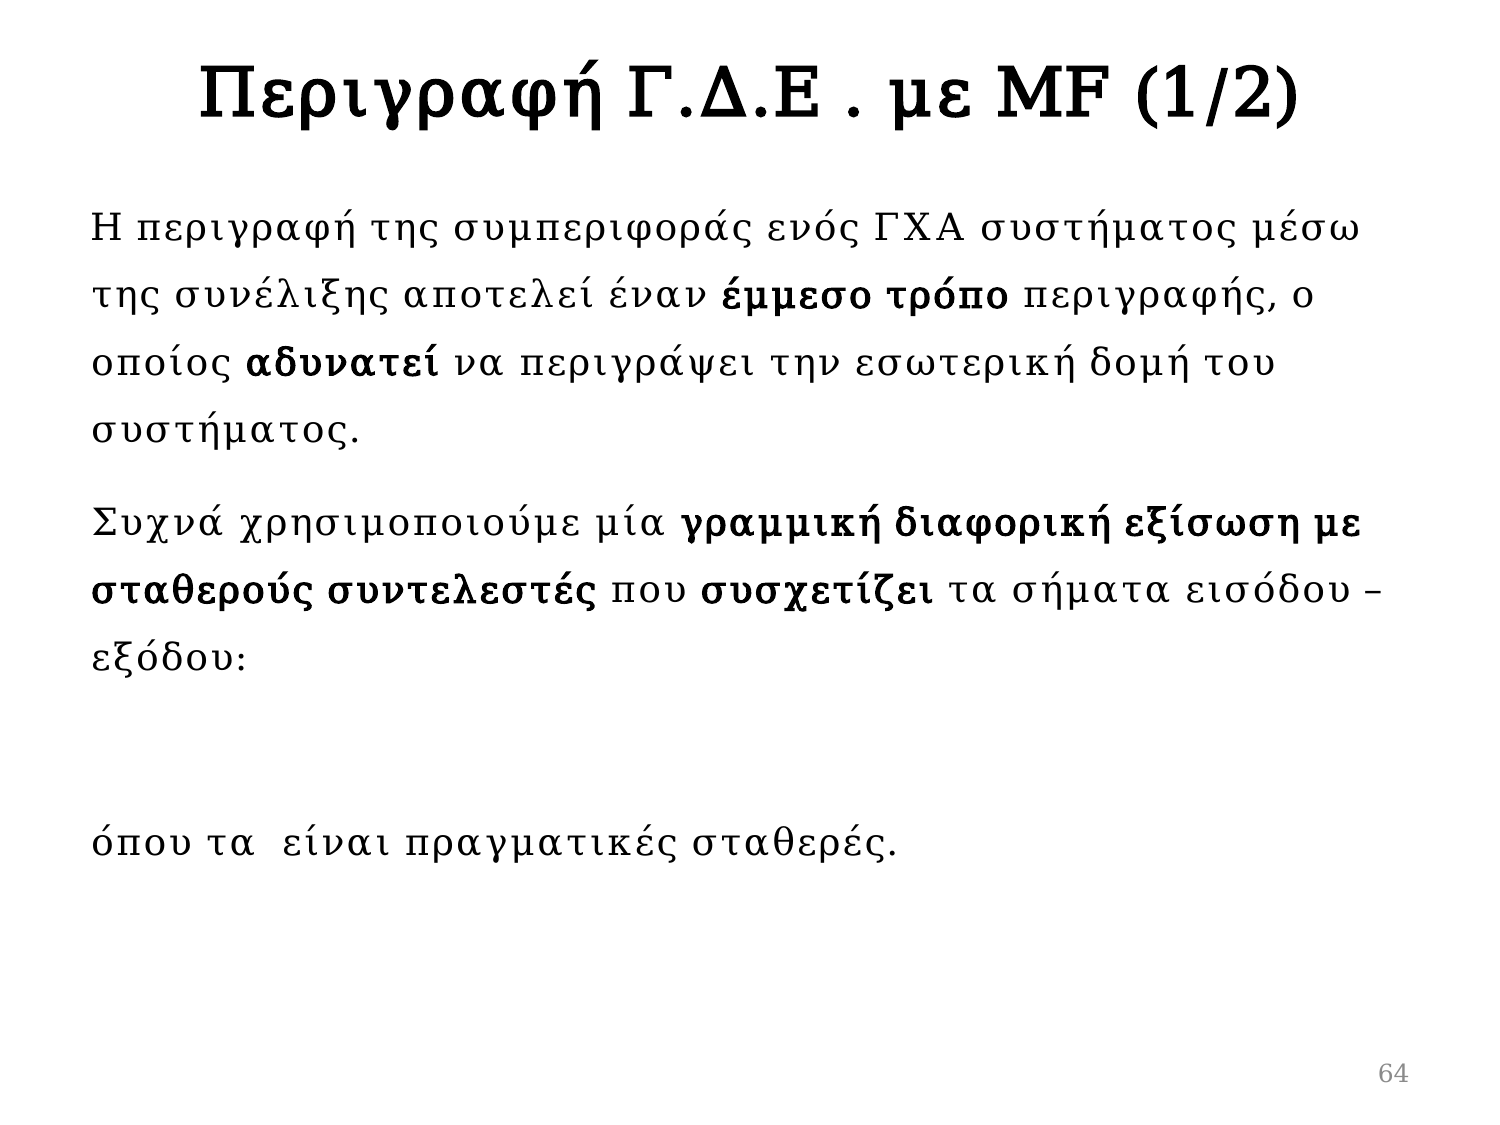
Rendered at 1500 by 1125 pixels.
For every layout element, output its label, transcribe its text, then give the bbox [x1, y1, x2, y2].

slide_number 64 [1222, 1042, 1425, 1103]
title Περιγραφή Γ.Δ.Ε . με MF (1/2) [75, 19, 1425, 159]
